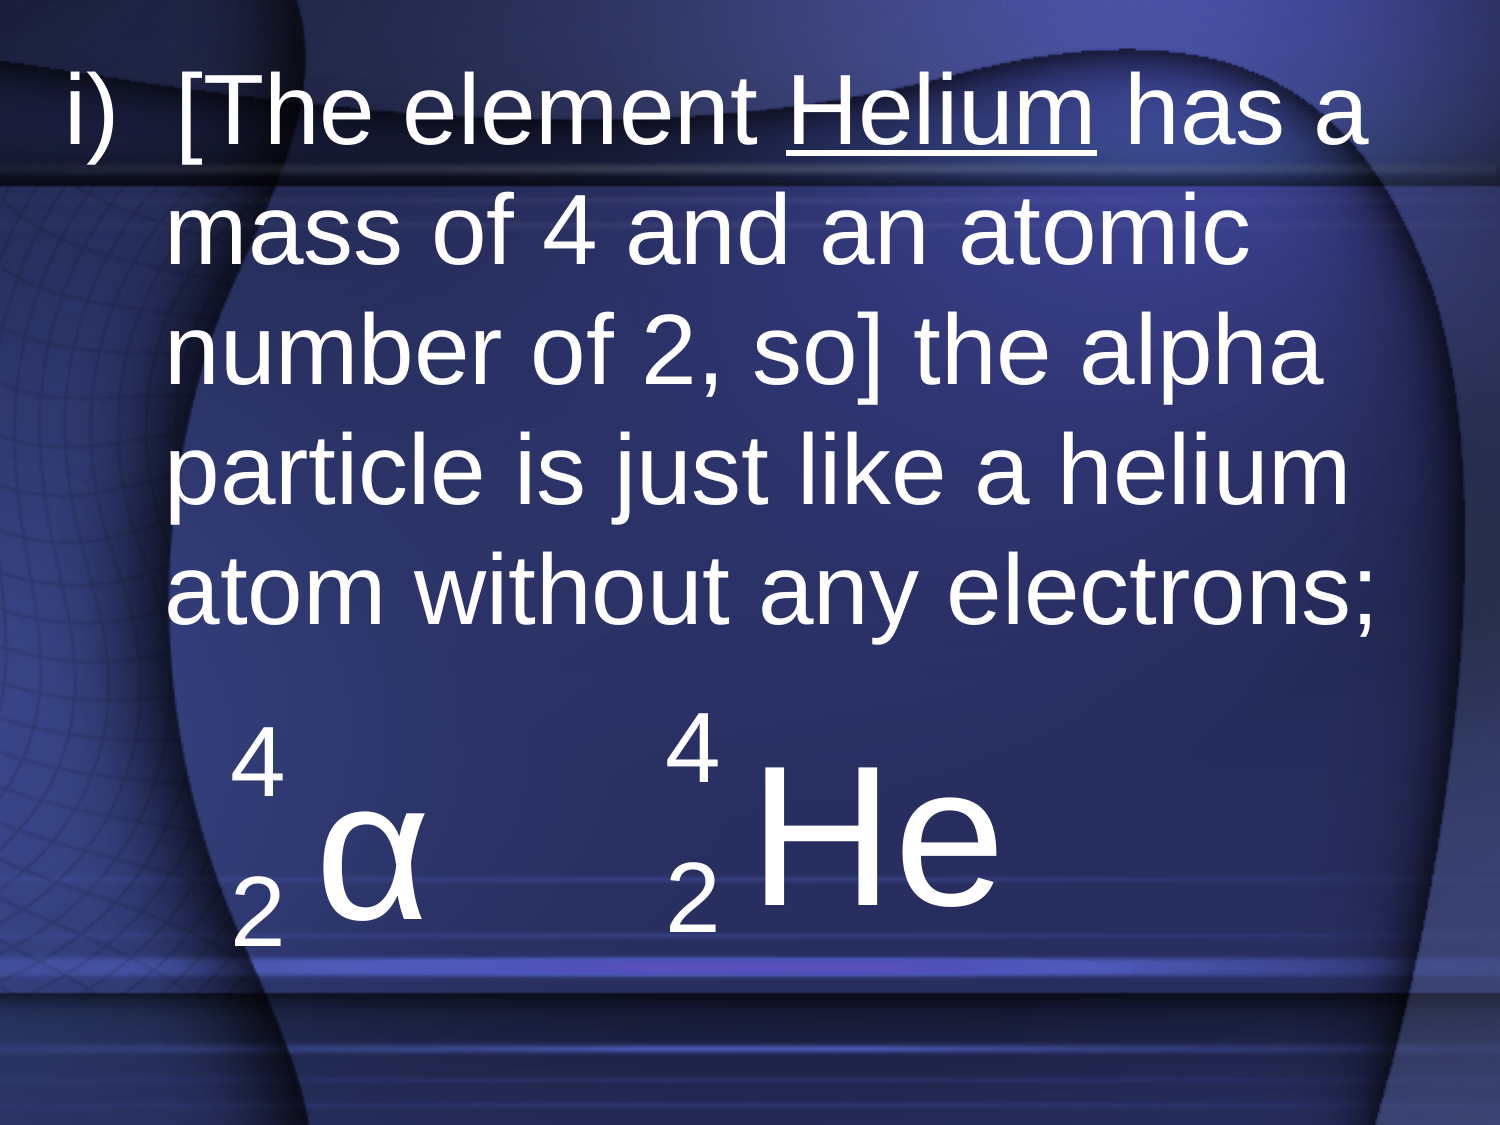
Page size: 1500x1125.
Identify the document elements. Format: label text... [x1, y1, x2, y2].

text_box α [300, 712, 447, 968]
text_box 4 [650, 675, 736, 810]
text_box He [735, 697, 1021, 953]
text_box i) [The element Helium has a mass of 4 and an atomic number of 2, so] the alpha particle is just like a helium atom without any electrons; [49, 37, 1413, 652]
text_box 2 [650, 825, 736, 960]
text_box 2 [215, 839, 301, 975]
text_box 4 [215, 689, 301, 825]
picture [0, 0, 1500, 1125]
